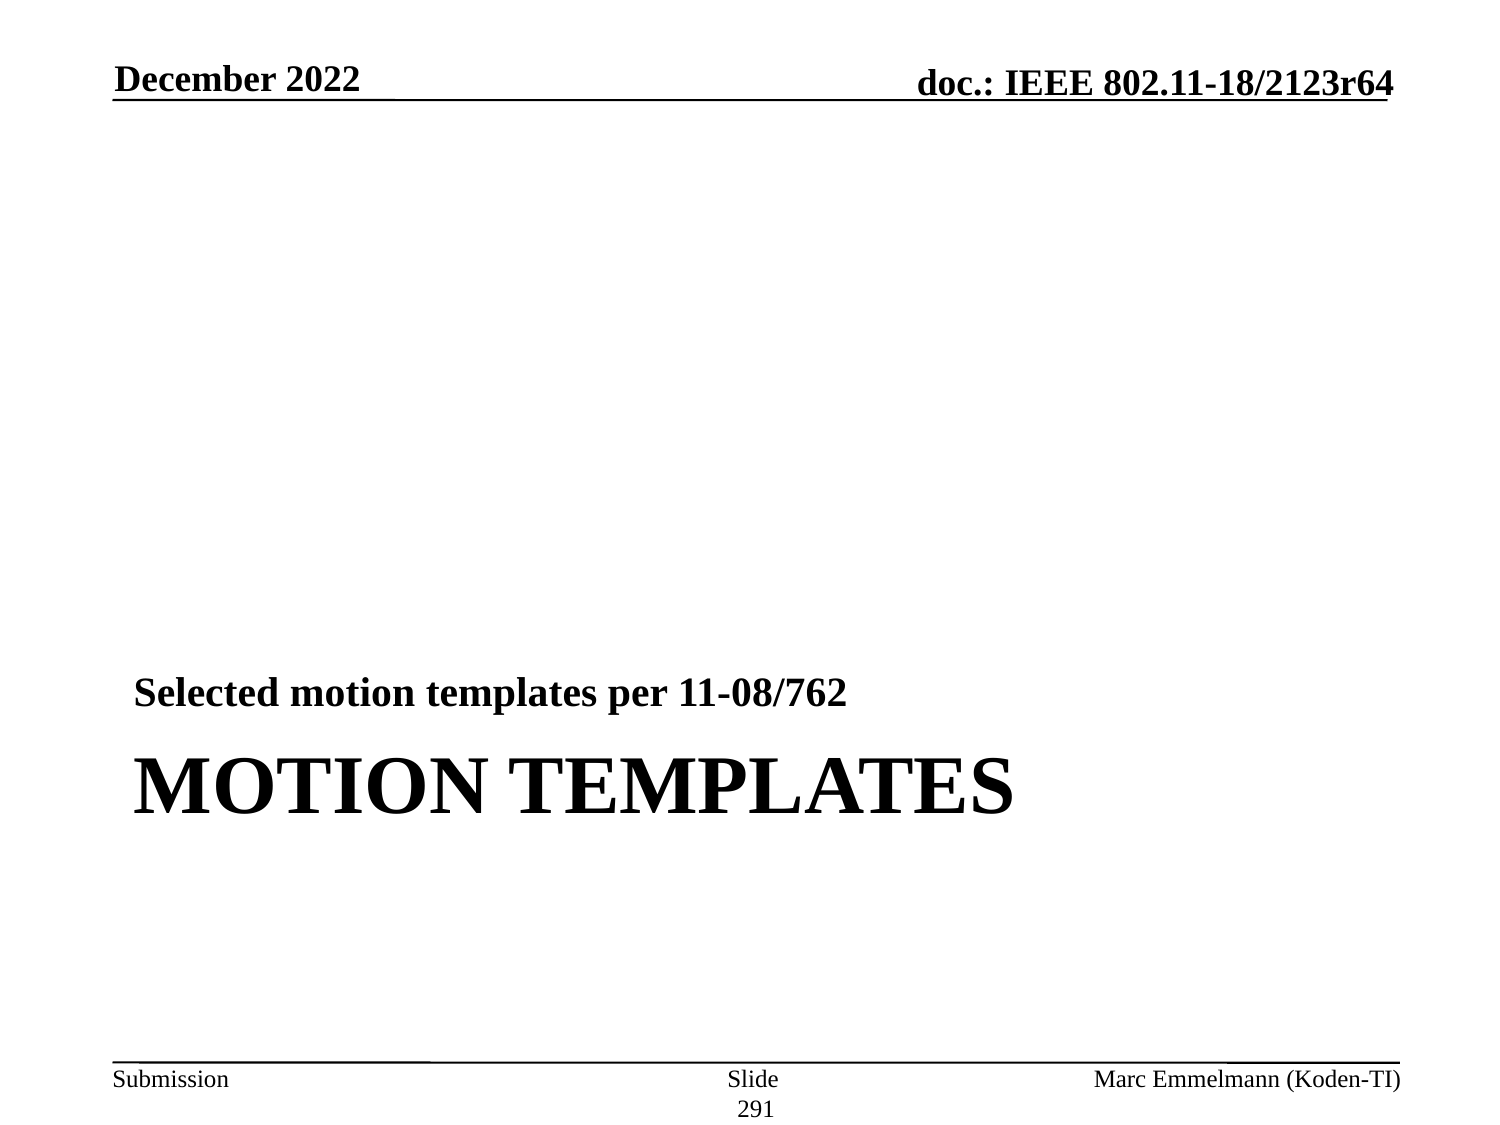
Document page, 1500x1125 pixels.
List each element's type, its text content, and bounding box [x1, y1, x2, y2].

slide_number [114, 54, 423, 100]
slide_number Slide 291 [712, 1061, 800, 1123]
list Selected motion templates per 11-08/762 [118, 476, 1394, 724]
footer Marc Emmelmann (Koden-TI) [878, 1061, 1402, 1093]
title Motion Templates [118, 724, 1394, 947]
